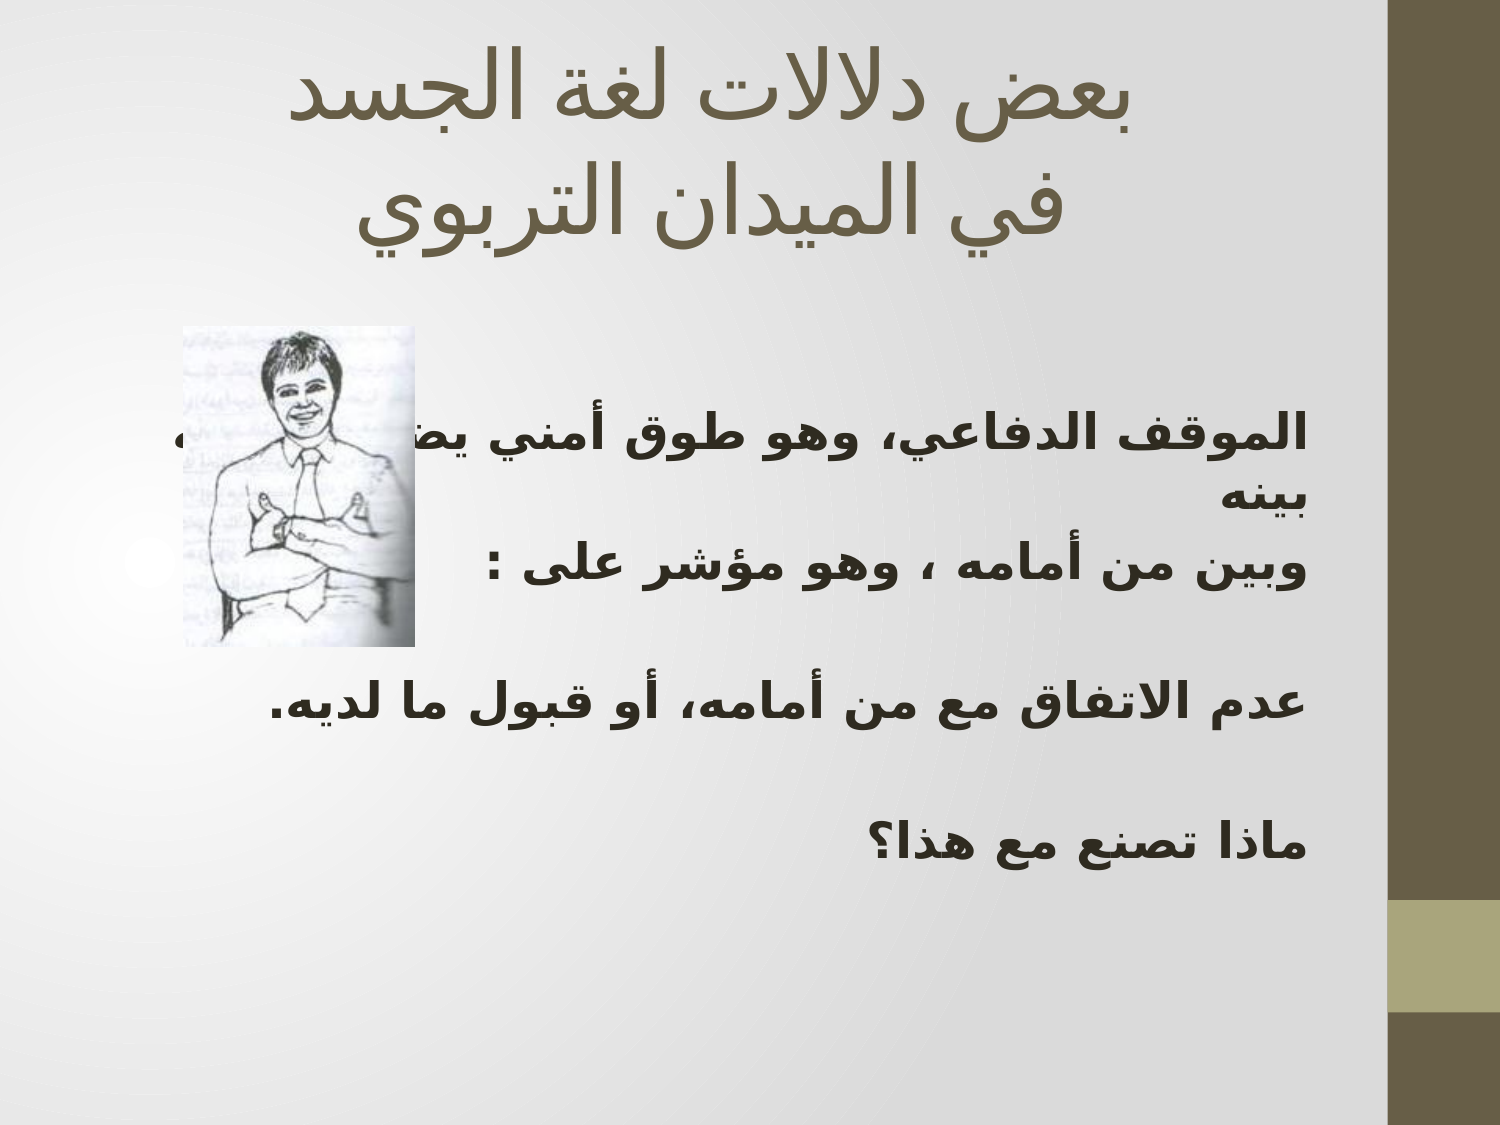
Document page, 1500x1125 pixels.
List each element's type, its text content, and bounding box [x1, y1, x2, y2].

picture [182, 325, 415, 648]
list الموقف الدفاعي، وهو طوق أمني يضعه صاحبه بينه وبين من أمامه ، وهو مؤشر على : عدم الاتفاق مع من أمامه، أو قبول ما لديه. ماذا تصنع مع هذا؟ [75, 262, 1325, 1050]
title بعض دلالات لغة الجسد في الميدان التربوي [75, 45, 1325, 233]
